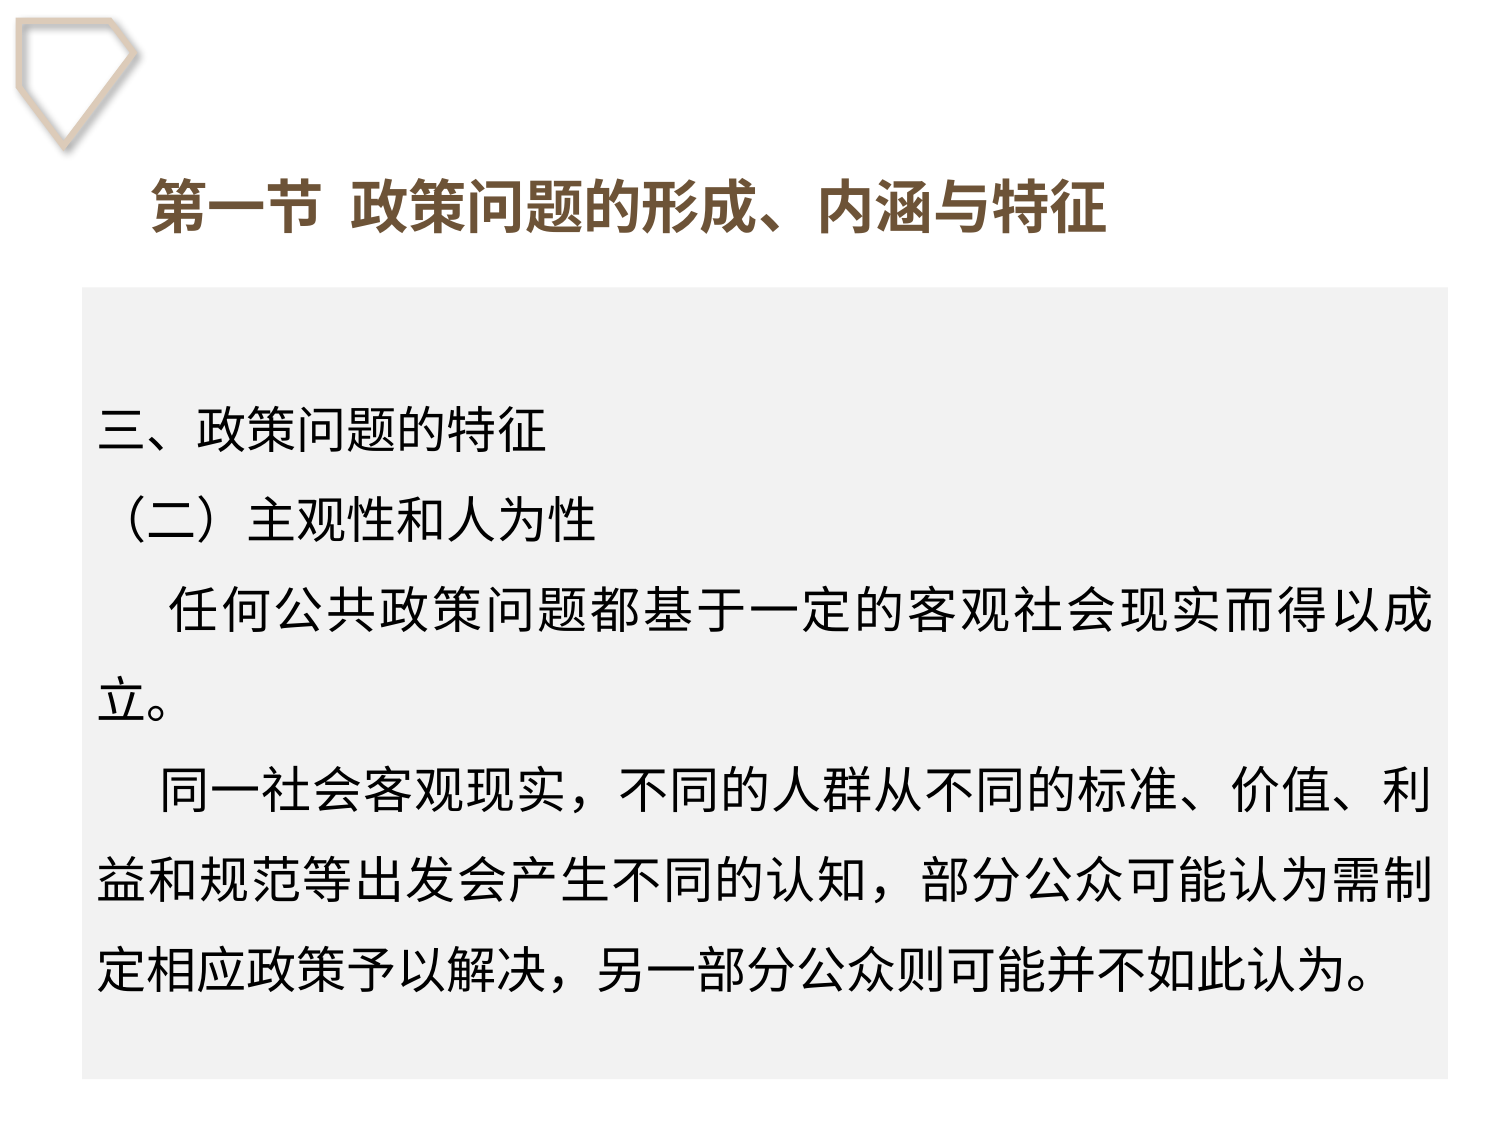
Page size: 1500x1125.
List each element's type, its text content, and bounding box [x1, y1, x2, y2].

text_box 第一节 政策问题的形成、内涵与特征 [134, 162, 1448, 248]
text_box 三、政策问题的特征 （二）主观性和人为性 任何公共政策问题都基于一定的客观社会现实而得以成立。 同一社会客观现实，不同的人群从不同的标准、价值、利益和规范等出发会产生不同的认知，部分公众可能认为需制定相应政策予以解决，另一部分公众则可能并不如此认为。 [81, 286, 1449, 1080]
